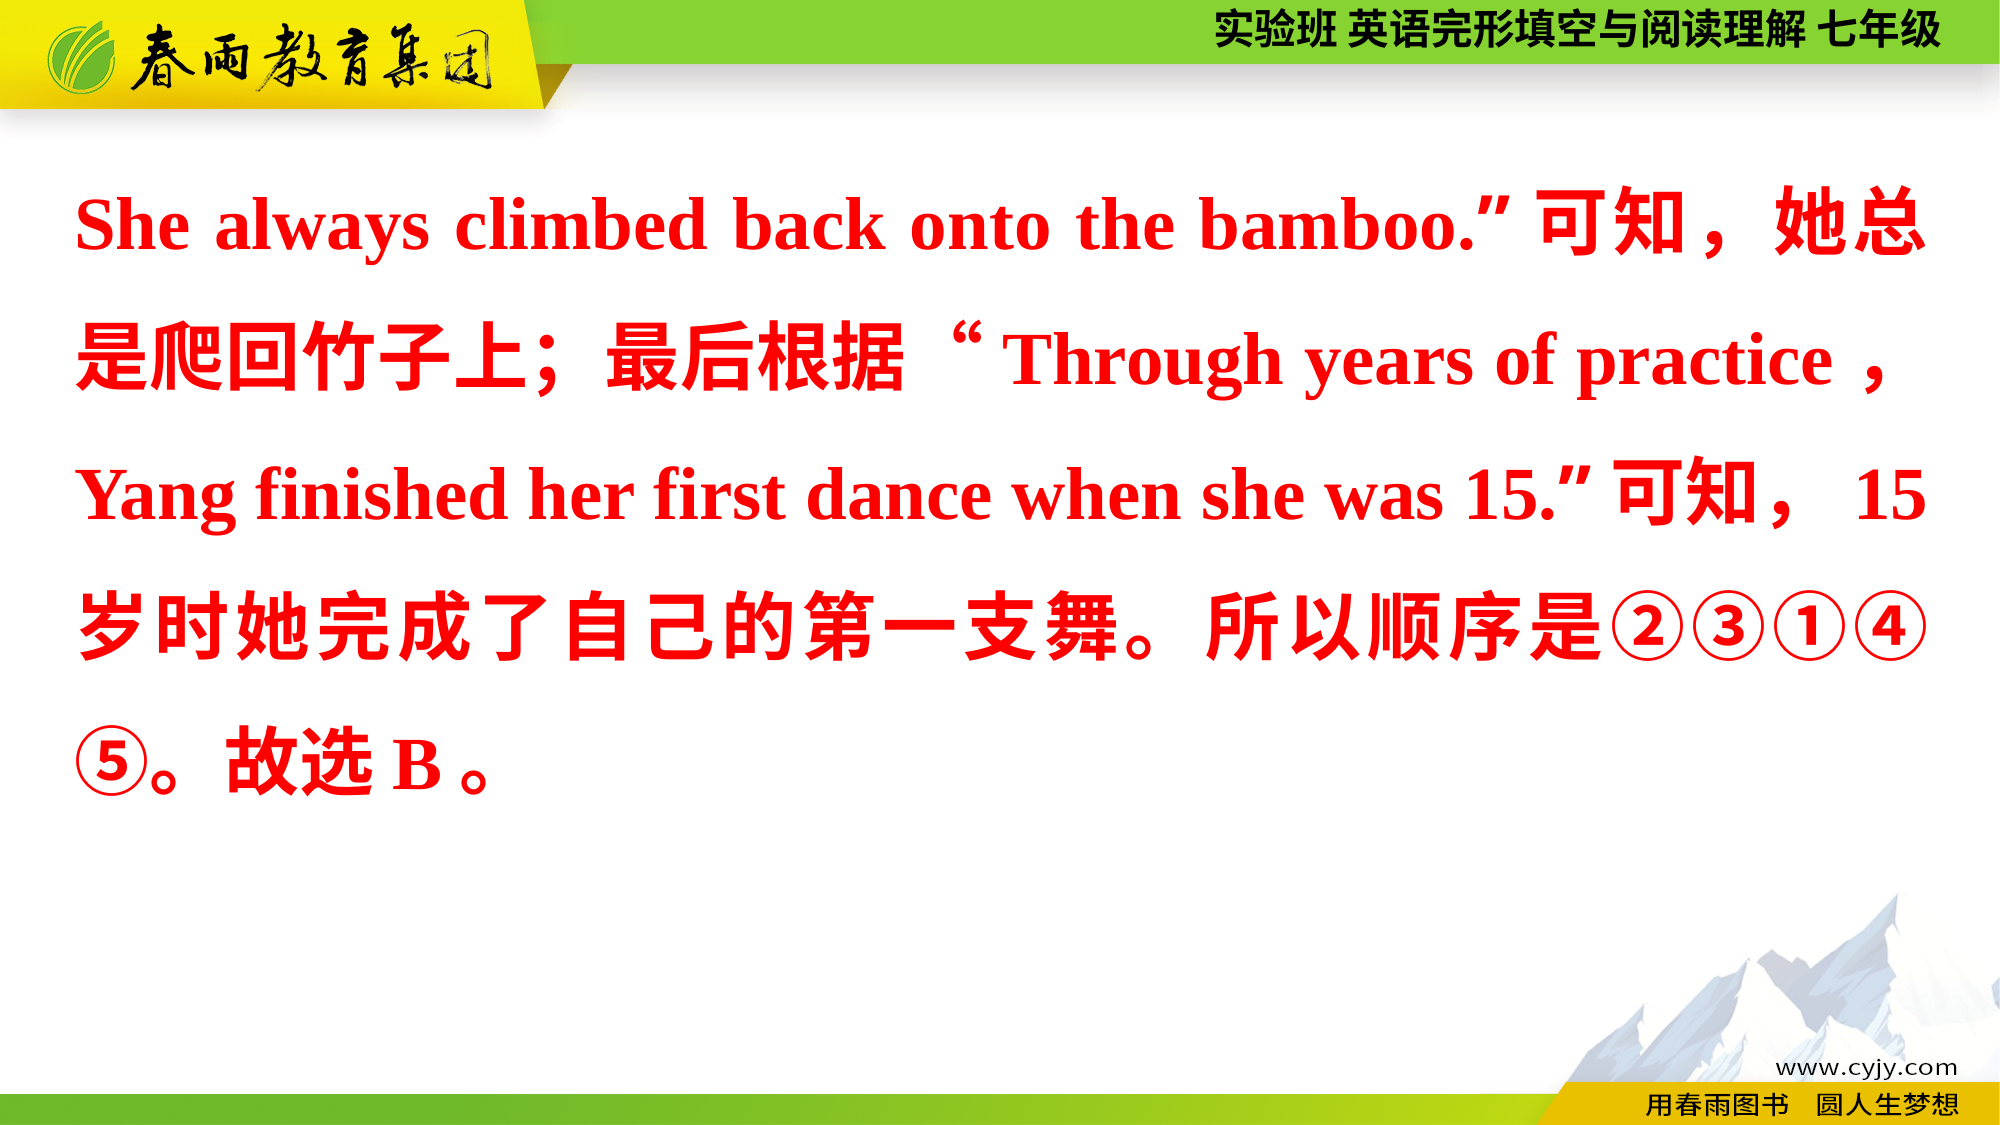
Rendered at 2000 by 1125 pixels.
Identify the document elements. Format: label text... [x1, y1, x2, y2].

picture [0, 0, 2000, 1125]
list She always climbed back onto the bamboo.”可知，她总是爬回竹子上；最后根据“Through years of practice， Yang finished her first dance when she was 15.”可知，15岁时她完成了自己的第一支舞。所以顺序是②③①④⑤。故选B。 [59, 122, 1944, 802]
